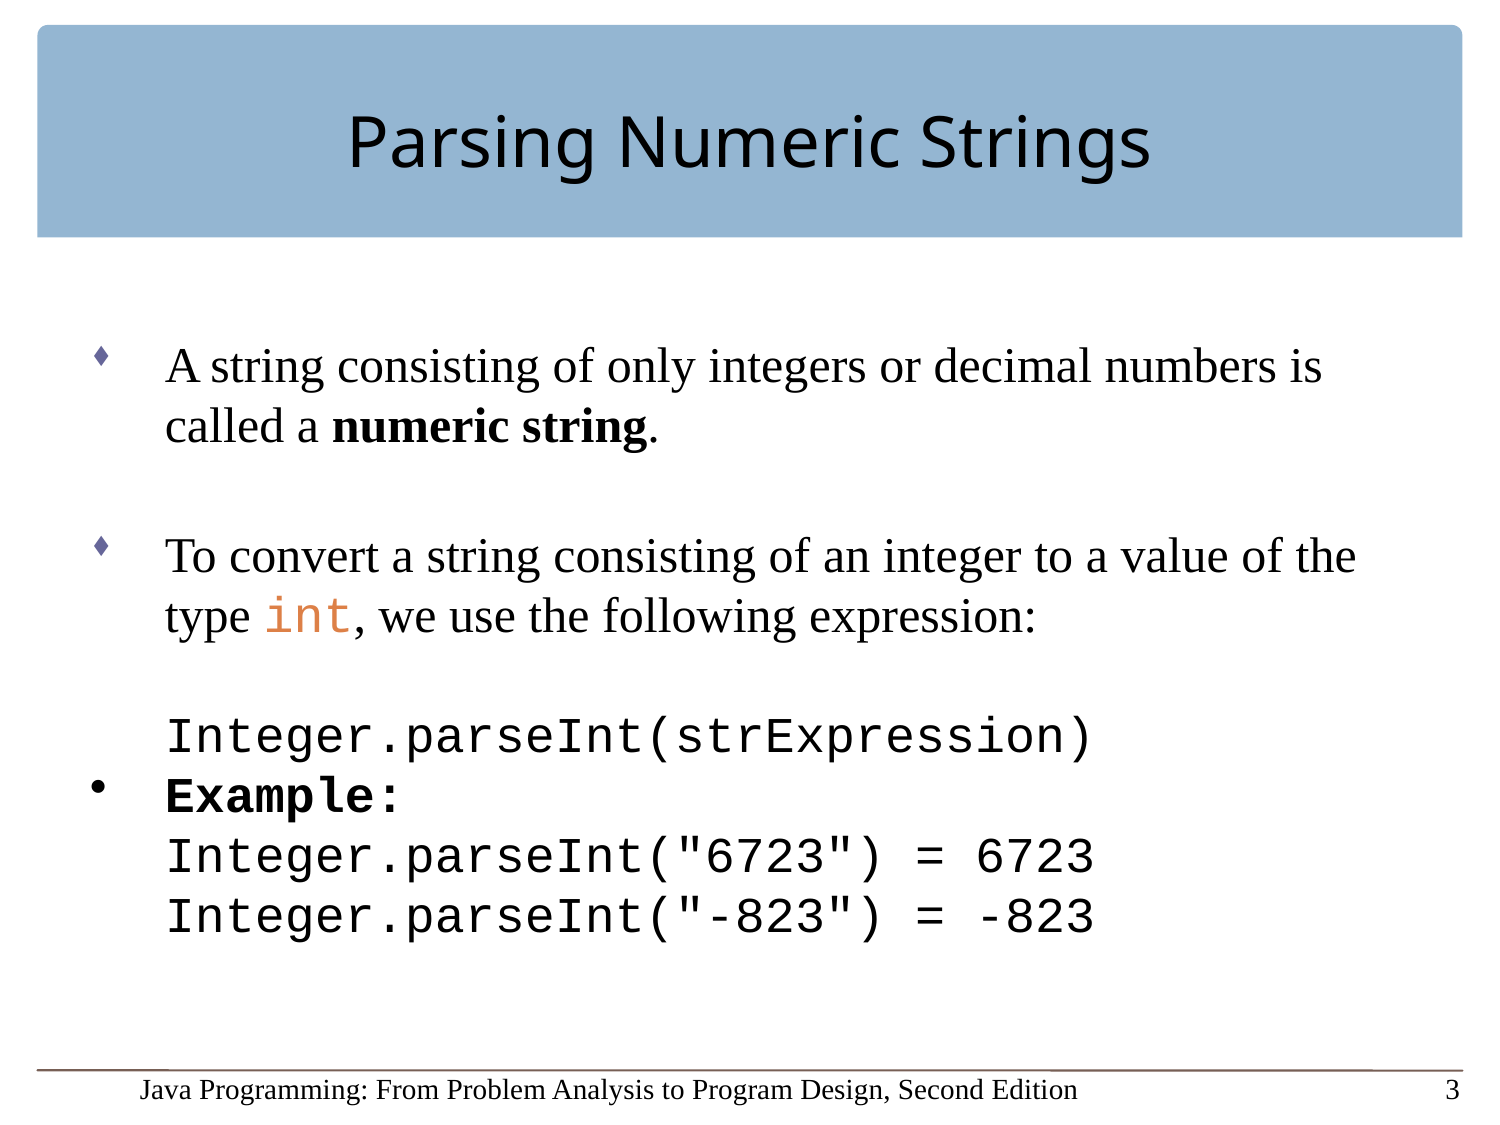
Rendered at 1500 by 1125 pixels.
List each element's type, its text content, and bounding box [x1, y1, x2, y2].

text_box A string consisting of only integers or decimal numbers is called a numeric string. To convert a string consisting of an integer to a value of the type int, we use the following expression: Integer.parseInt(strExpression) Example: Integer.parseInt("6723") = 6723 Integer.parseInt("-823") = -823 [75, 324, 1388, 950]
text_box Java Programming: From Problem Analysis to Program Design, Second Edition [125, 1062, 1275, 1100]
text_box 3 [1275, 1062, 1475, 1100]
title Parsing Numeric Strings [49, 44, 1451, 233]
